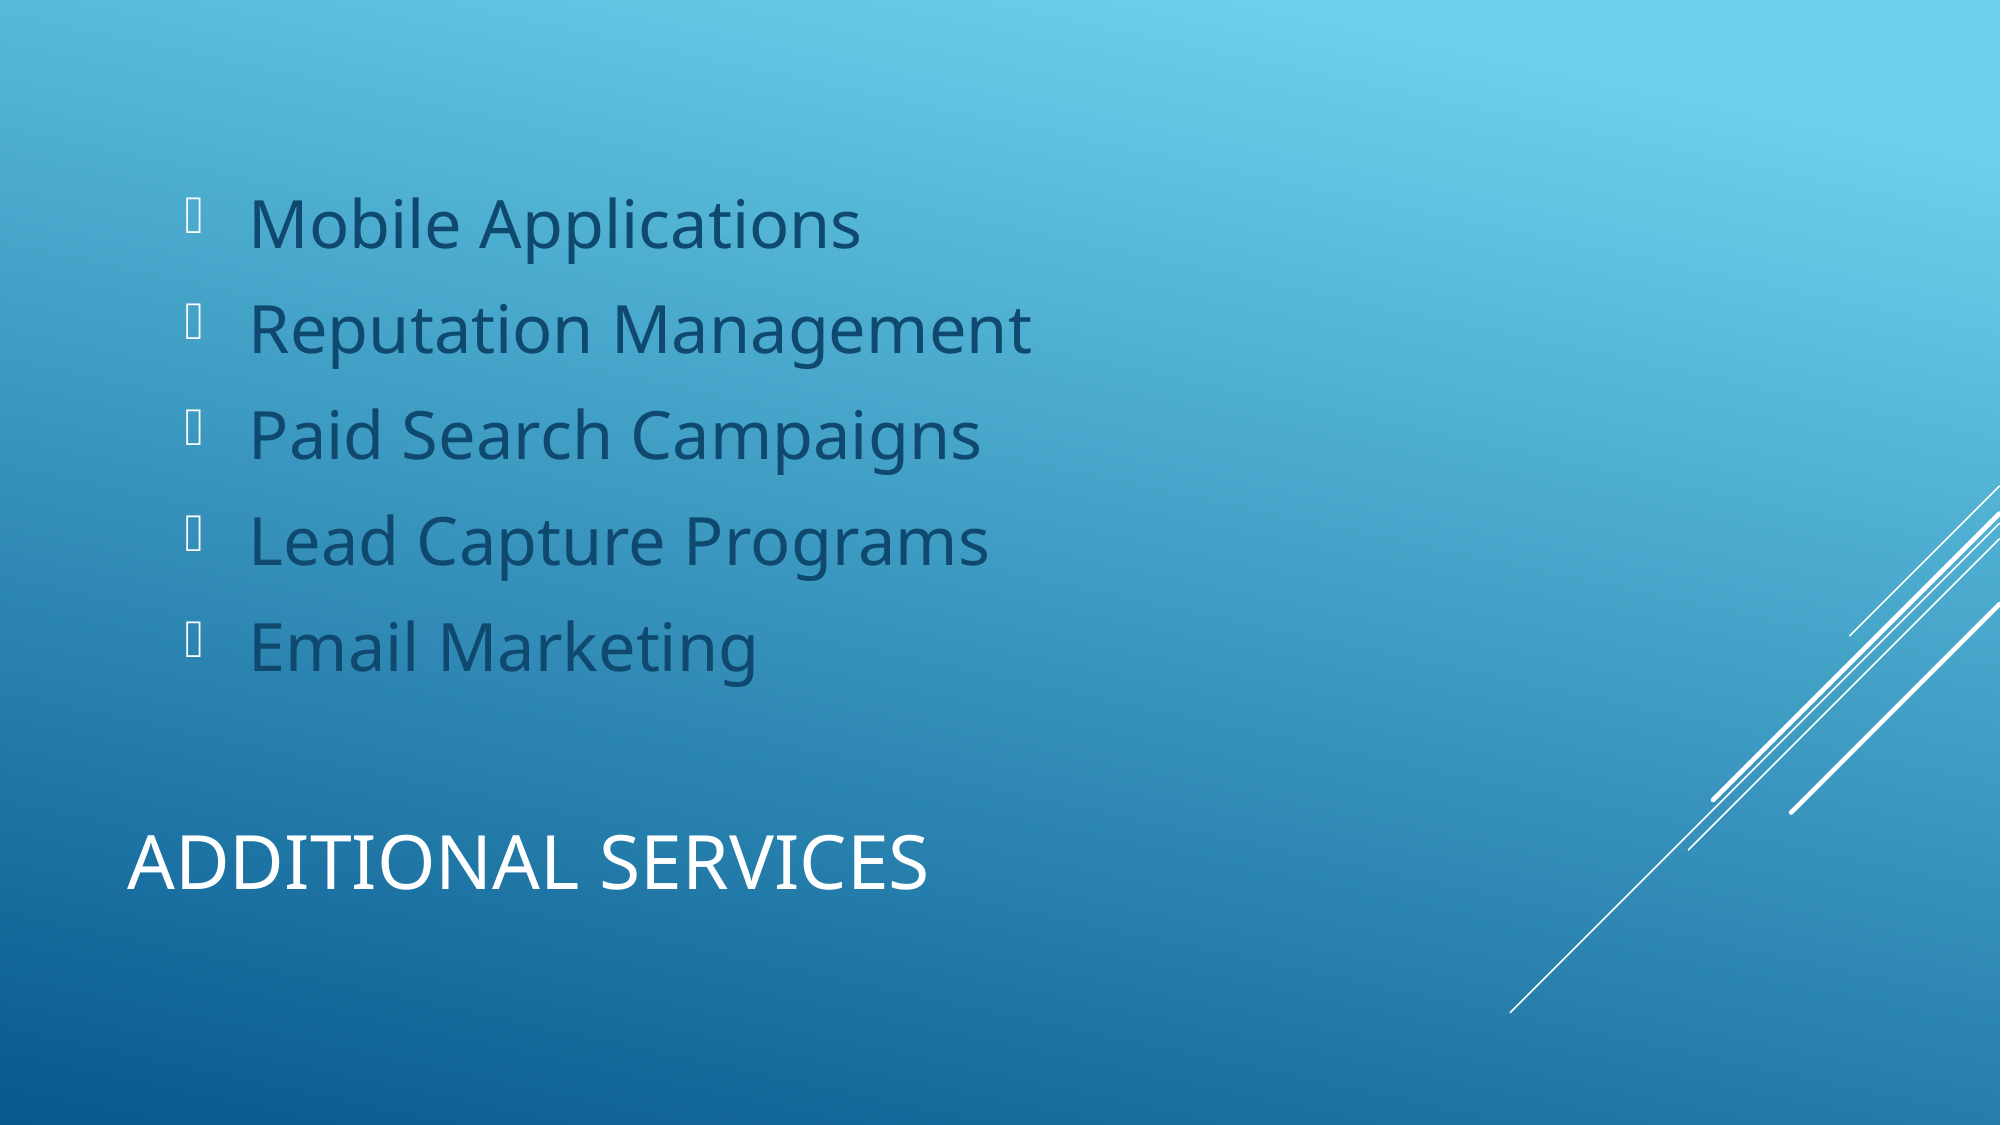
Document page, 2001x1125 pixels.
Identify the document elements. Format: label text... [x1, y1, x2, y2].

title Additional Services [112, 736, 1513, 984]
list Mobile Applications Reputation Management Paid Search Campaigns Lead Capture Programs Email Marketing [169, 173, 1570, 767]
